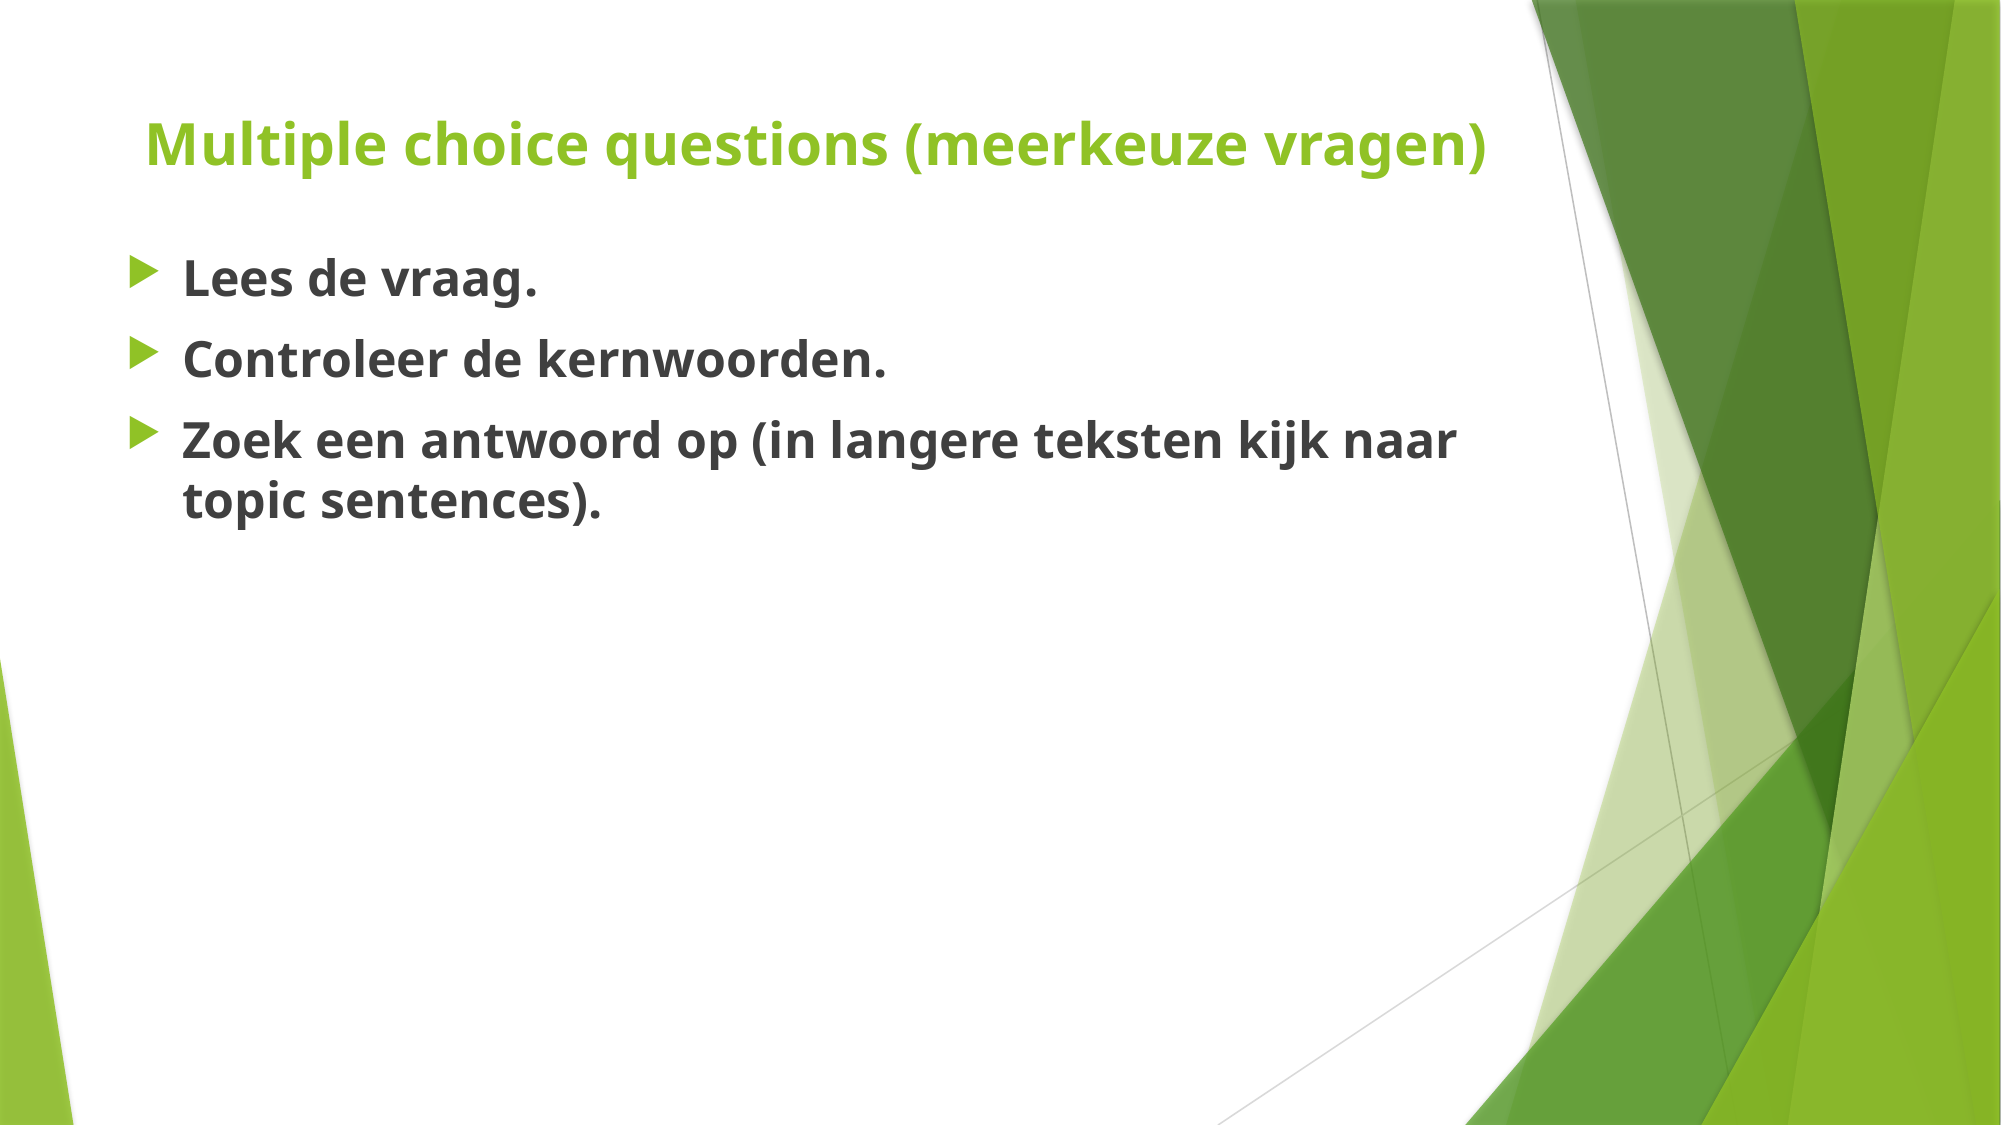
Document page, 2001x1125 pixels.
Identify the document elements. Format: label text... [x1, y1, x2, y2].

list Lees de vraag. Controleer de kernwoorden. Zoek een antwoord op (in langere teksten kijk naar topic sentences). [111, 239, 1522, 991]
title Multiple choice questions (meerkeuze vragen) [111, 99, 1522, 239]
